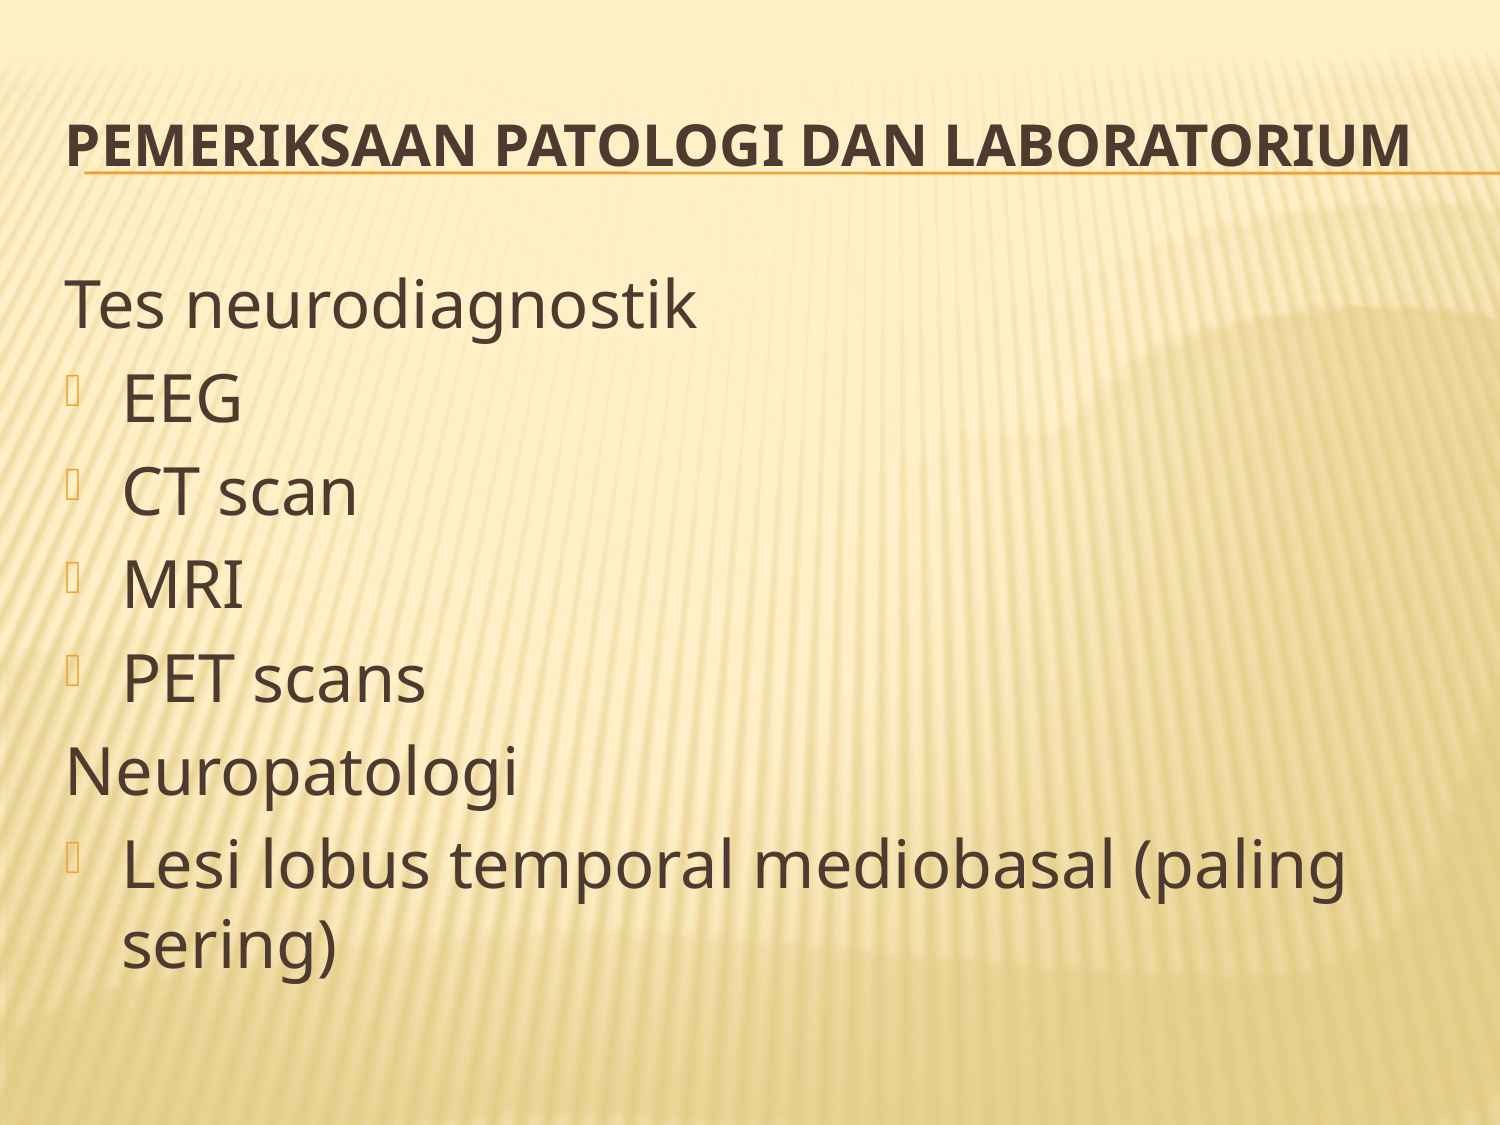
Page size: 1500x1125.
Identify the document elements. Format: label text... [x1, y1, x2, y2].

title PEMERIKSAAN PATOLOGI DAN LABORATORIUM [50, 75, 1475, 213]
list Tes neurodiagnostik EEG CT scan MRI PET scans Neuropatologi Lesi lobus temporal mediobasal (paling sering) [50, 254, 1475, 998]
